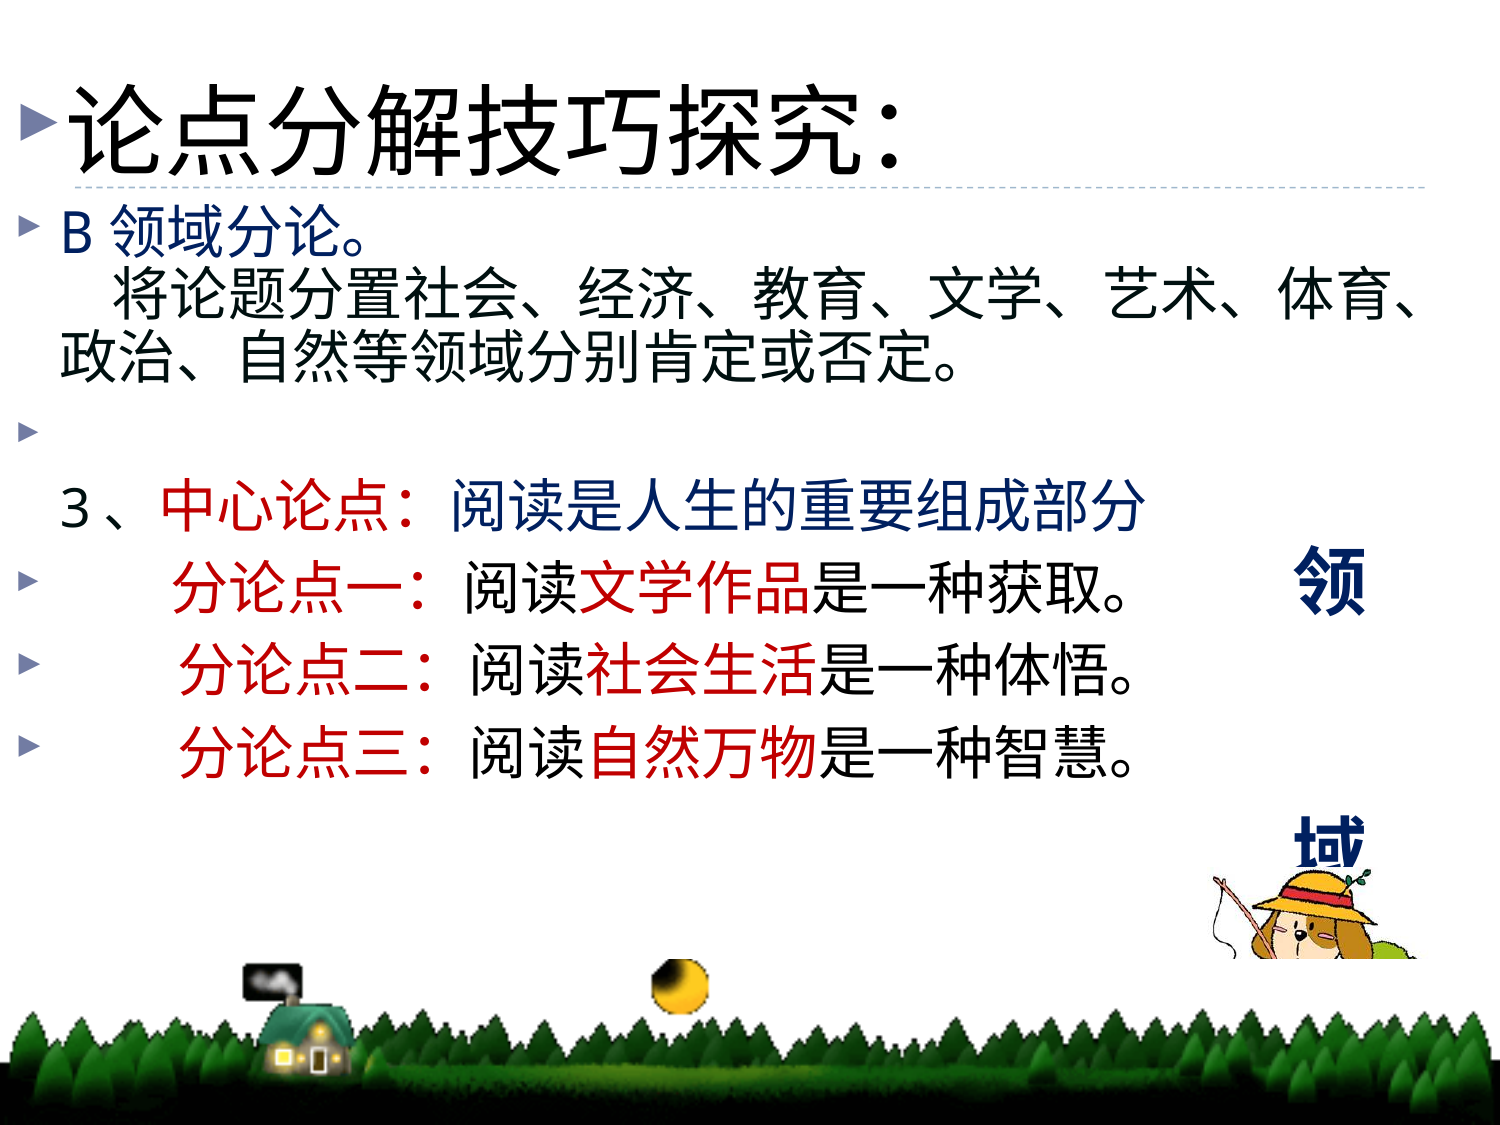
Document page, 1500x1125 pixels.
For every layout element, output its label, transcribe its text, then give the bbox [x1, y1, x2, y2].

text_box 领 域 [1277, 527, 1373, 866]
list 论点分解技巧探究： B领域分论。 将论题分置社会、经济、教育、文学、艺术、体育、政治、自然等领域分别肯定或否定。 3、中心论点：阅读是人生的重要组成部分 分论点一：阅读文学作品是一种获取。 分论点二：阅读社会生活是一种体悟。 分论点三：阅读自然万物是一种智慧。 [0, 75, 1500, 959]
picture [0, 866, 1500, 1125]
